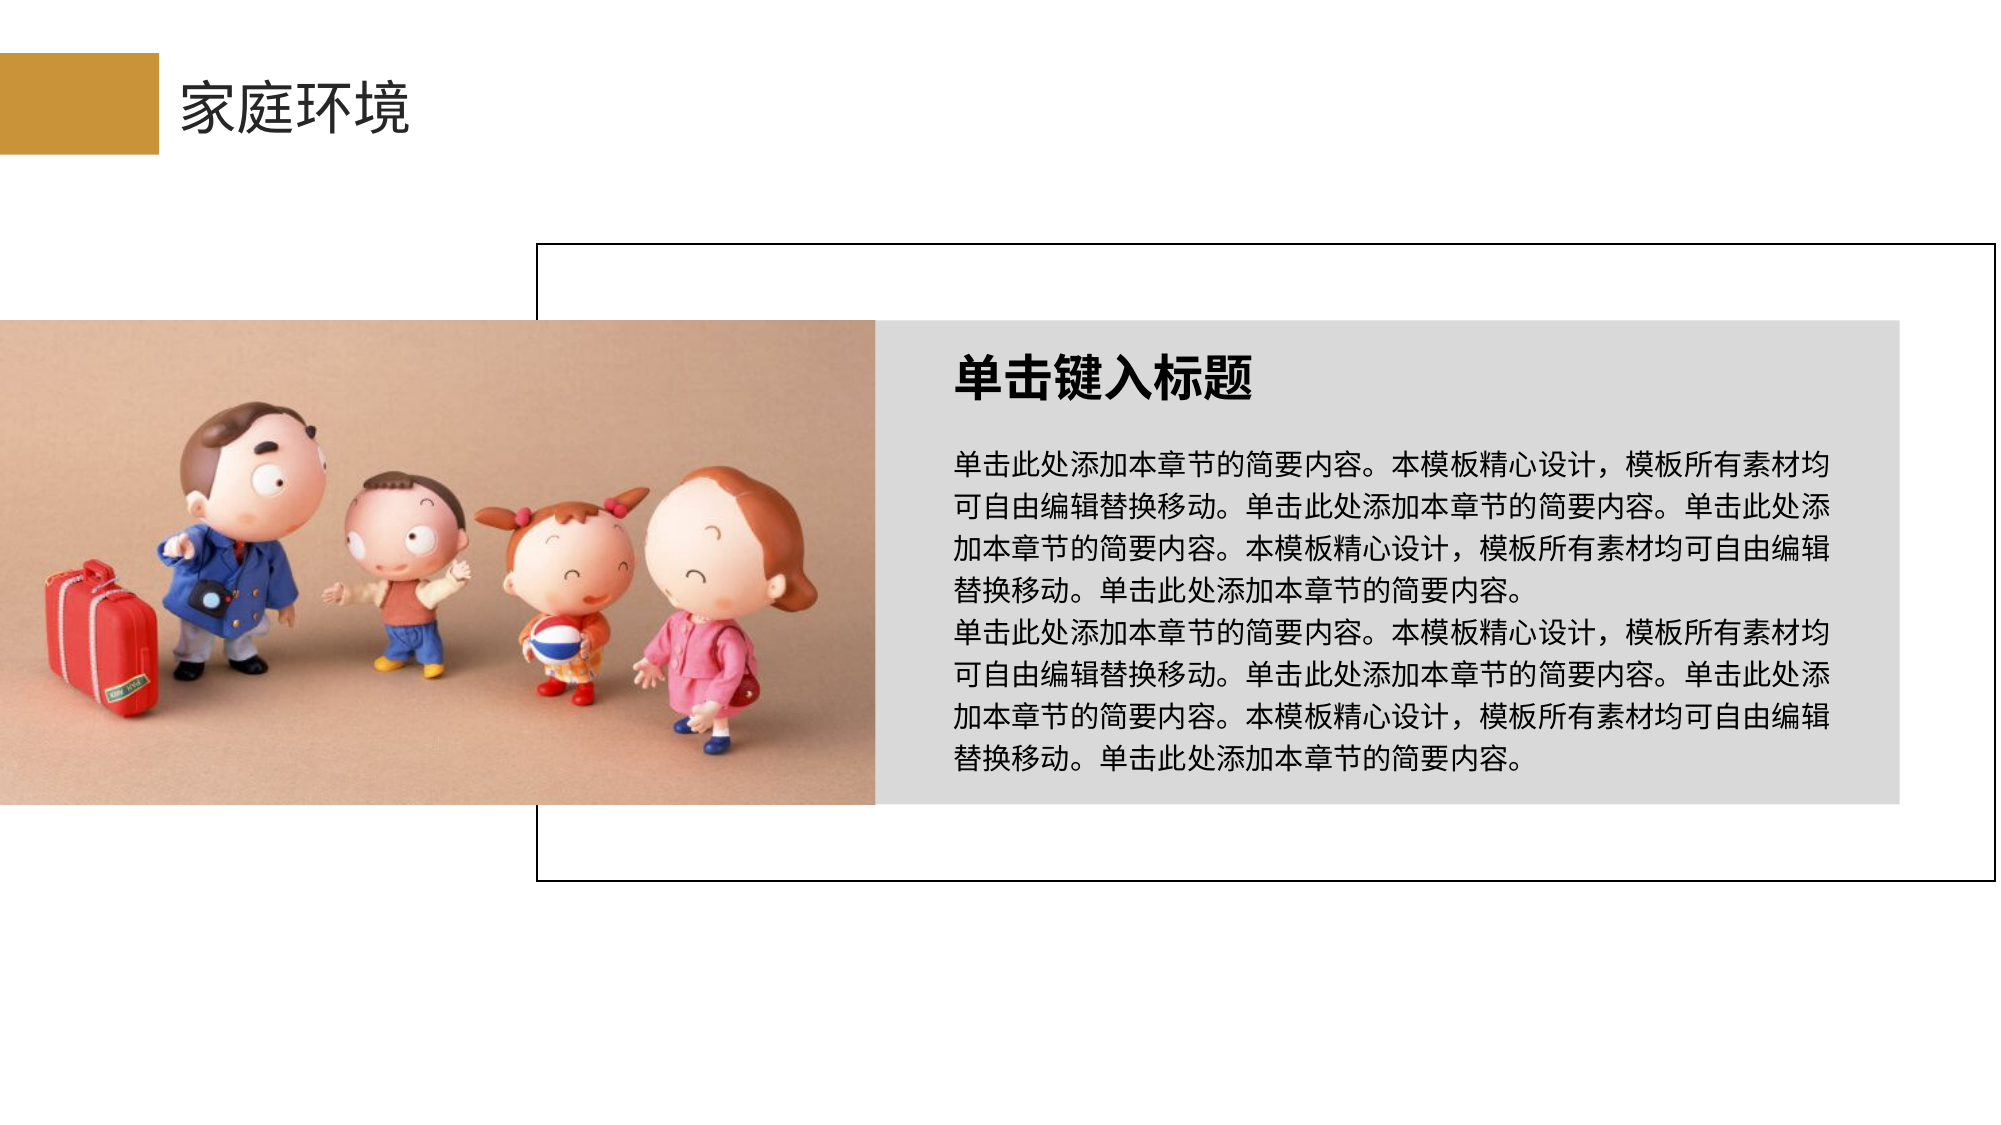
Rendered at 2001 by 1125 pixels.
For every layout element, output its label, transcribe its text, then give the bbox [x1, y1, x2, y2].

text_box [0, 52, 160, 156]
text_box 家庭环境 [163, 63, 543, 149]
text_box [938, 338, 1853, 787]
text_box [875, 319, 1901, 805]
text_box [0, 319, 877, 806]
text_box [536, 243, 1996, 882]
